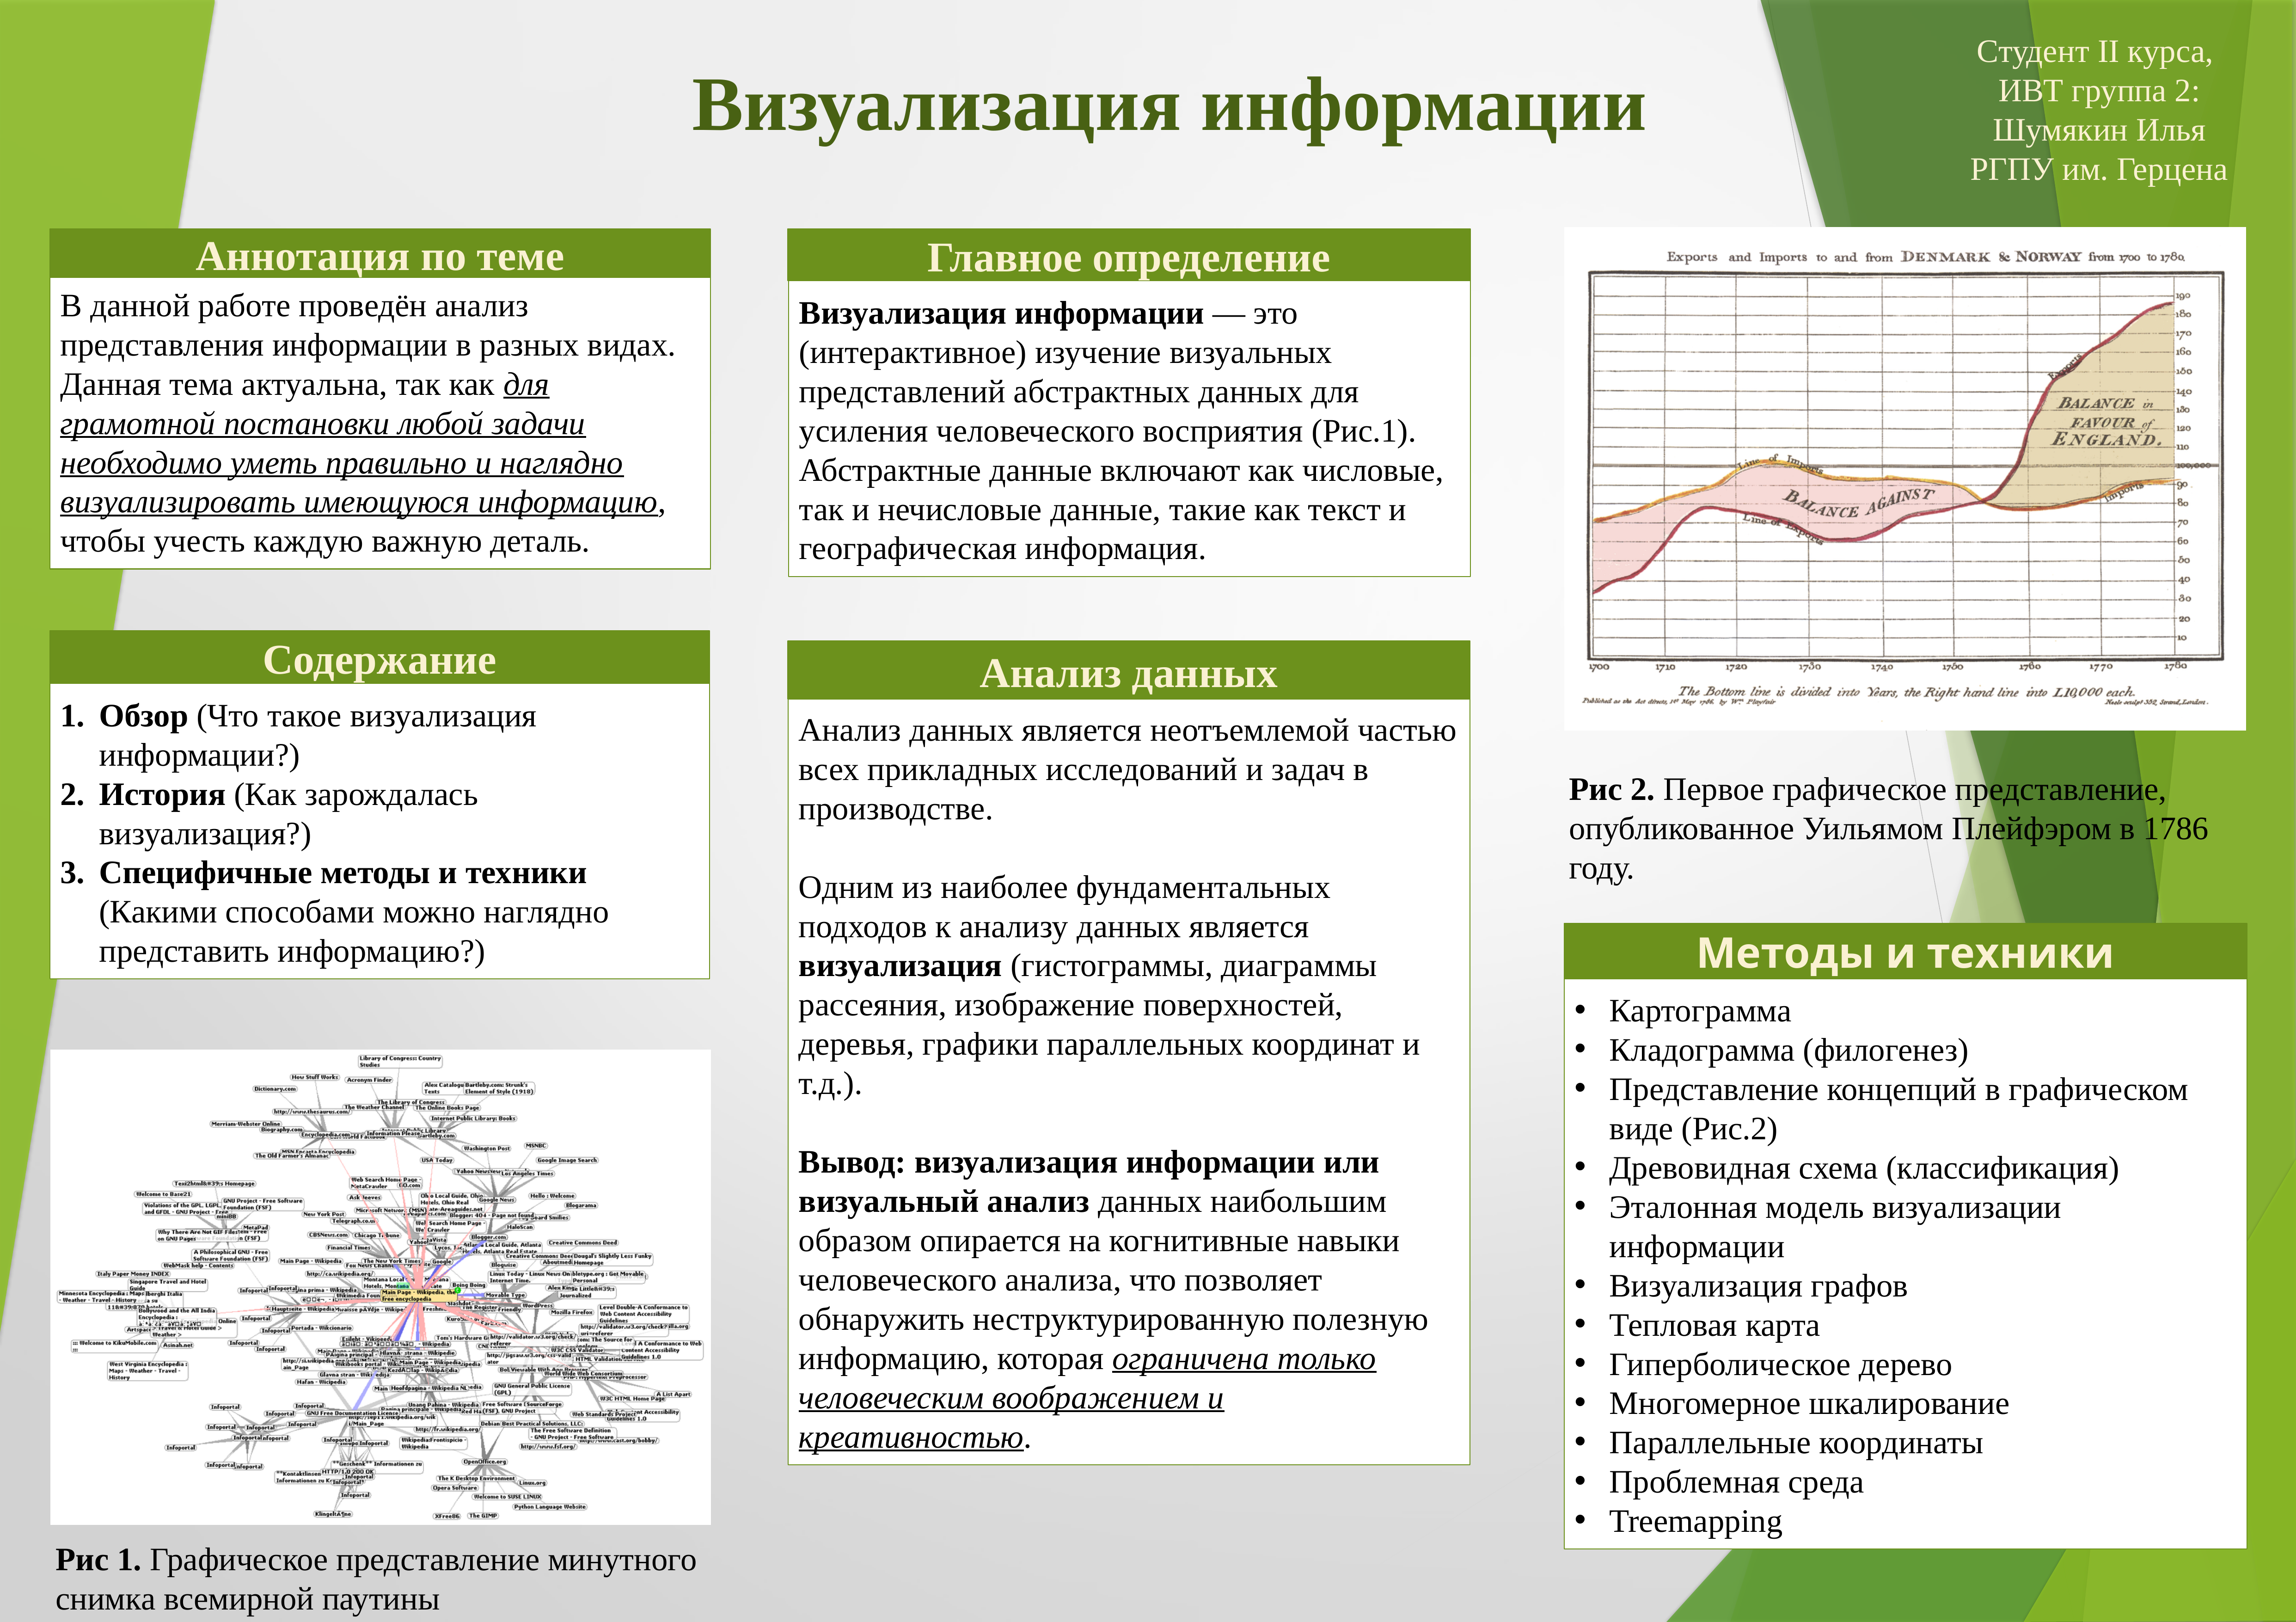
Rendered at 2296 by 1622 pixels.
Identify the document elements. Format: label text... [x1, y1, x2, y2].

text_box Картограмма Кладограмма (филогенез) Представление концепций в графическом виде (Рис.2) Древовидная схема (классификация) Эталонная модель визуализации информации Визуализация графов Тепловая карта Гиперболическое дерево Многомерное шкалирование Параллельные координаты Проблемная среда Treemapping [1564, 979, 2247, 1549]
text_box Визуализация информации — это (интерактивное) изучение визуальных представлений абстрактных данных для усиления человеческого восприятия (Рис.1). Абстрактные данные включают как числовые, так и нечисловые данные, такие как текст и географическая информация. [789, 281, 1471, 577]
text_box Визуализация информации [337, 27, 2002, 172]
picture [1564, 227, 2246, 731]
text_box Анализ данных [787, 640, 1470, 700]
text_box Студент II курса, ИВТ группа 2: Шумякин Илья РГПУ им. Герцена [1882, 43, 2296, 173]
text_box Методы и техники [1564, 923, 2247, 979]
picture [50, 1049, 711, 1525]
text_box Анализ данных является неотъемлемой частью всех прикладных исследований и задач в производстве. Одним из наиболее фундаментальных подходов к анализу данных является визуализация (гистограммы, диаграммы рассеяния, изображение поверхностей, деревья, графики параллельных координат и т.д.). Вывод: визуализация информации или визуальный анализ данных наибольшим образом опирается на когнитивные навыки человеческого анализа, что позволяет обнаружить неструктурированную полезную информацию, которая ограничена только человеческим воображением и креативностью. [788, 700, 1470, 1465]
text_box Рис 2. Первое графическое представление, опубликованное Уильямом Плейфэром в 1786 году. [1562, 764, 2243, 889]
text_box Обзор (Что такое визуализация информации?) История (Как зарождалась визуализация?) Специфичные методы и техники (Какими способами можно наглядно представить информацию?) [49, 683, 710, 979]
text_box Содержание [49, 630, 710, 684]
text_box Рис 1. Графическое представление минутного снимка всемирной паутины [49, 1534, 709, 1620]
text_box Главное определение [787, 228, 1471, 281]
text_box В данной работе проведён анализ представления информации в разных видах. Данная тема актуальна, так как для грамотной постановки любой задачи необходимо уметь правильно и наглядно визуализировать имеющуюся информацию, чтобы учесть каждую важную деталь. [49, 278, 711, 569]
text_box Аннотация по теме [49, 228, 711, 278]
